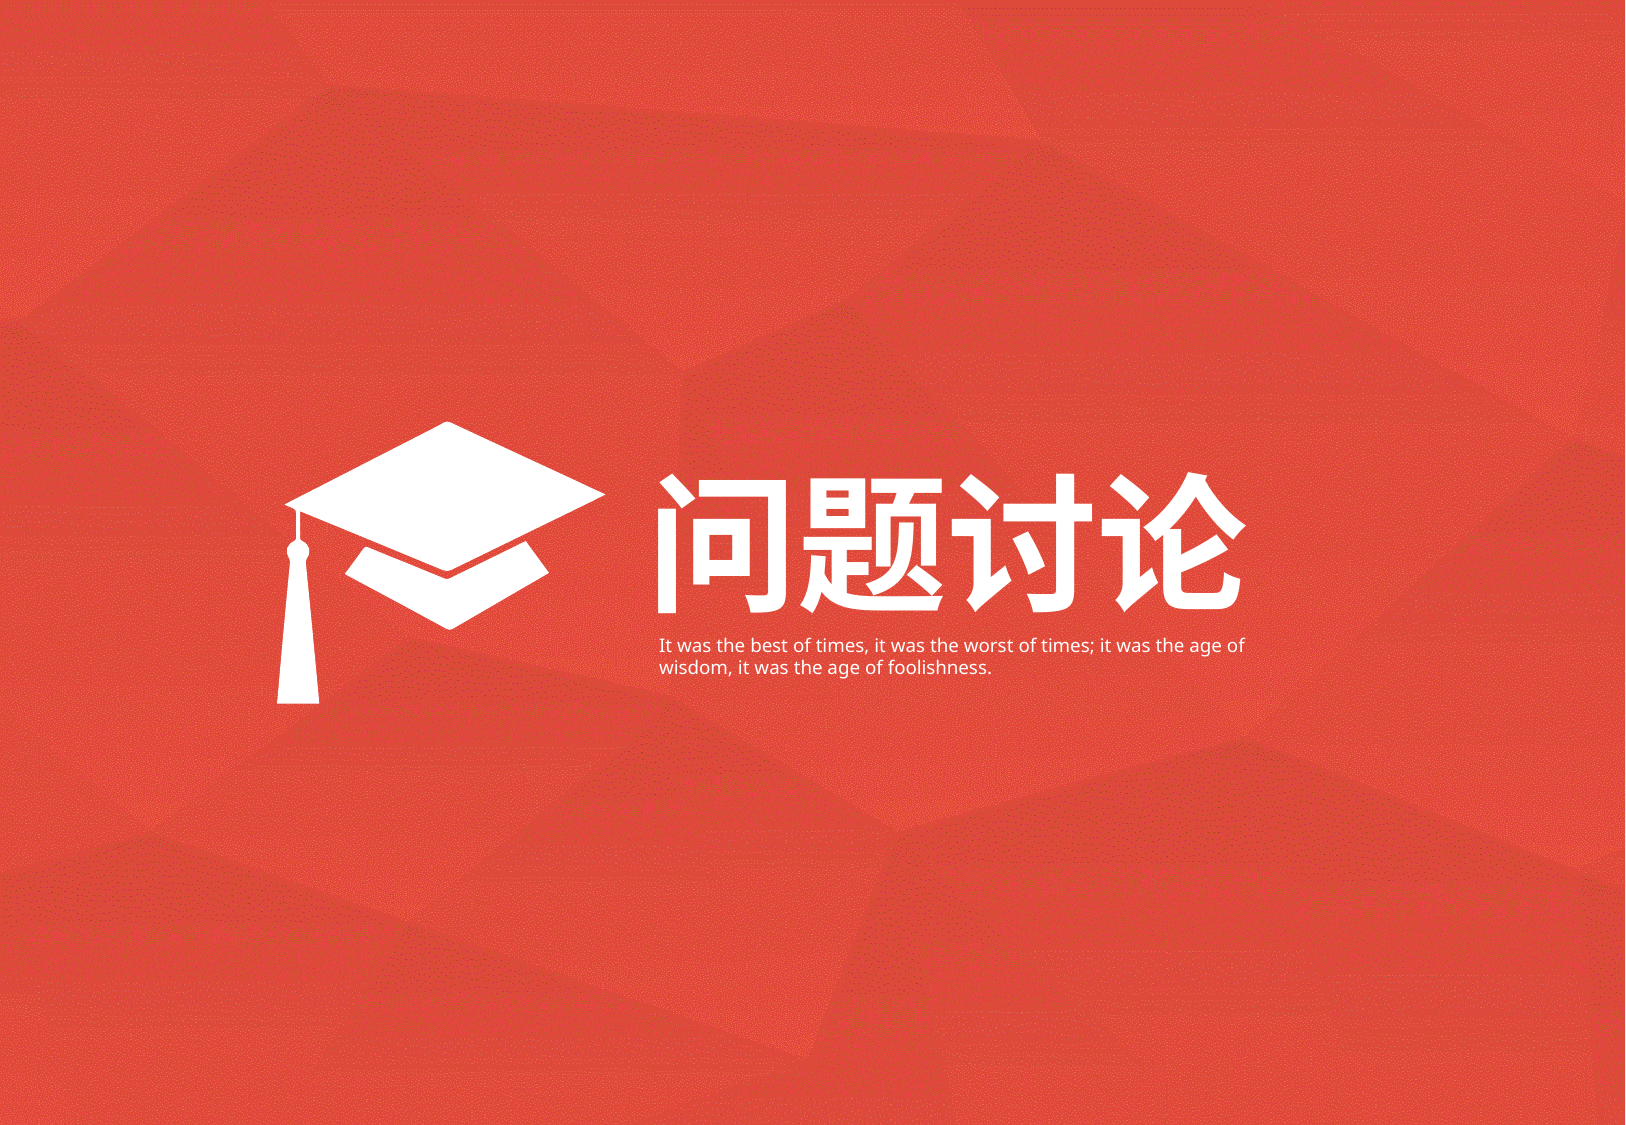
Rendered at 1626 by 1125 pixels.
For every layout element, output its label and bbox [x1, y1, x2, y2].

picture [0, 0, 1626, 1125]
text_box [276, 421, 1349, 704]
